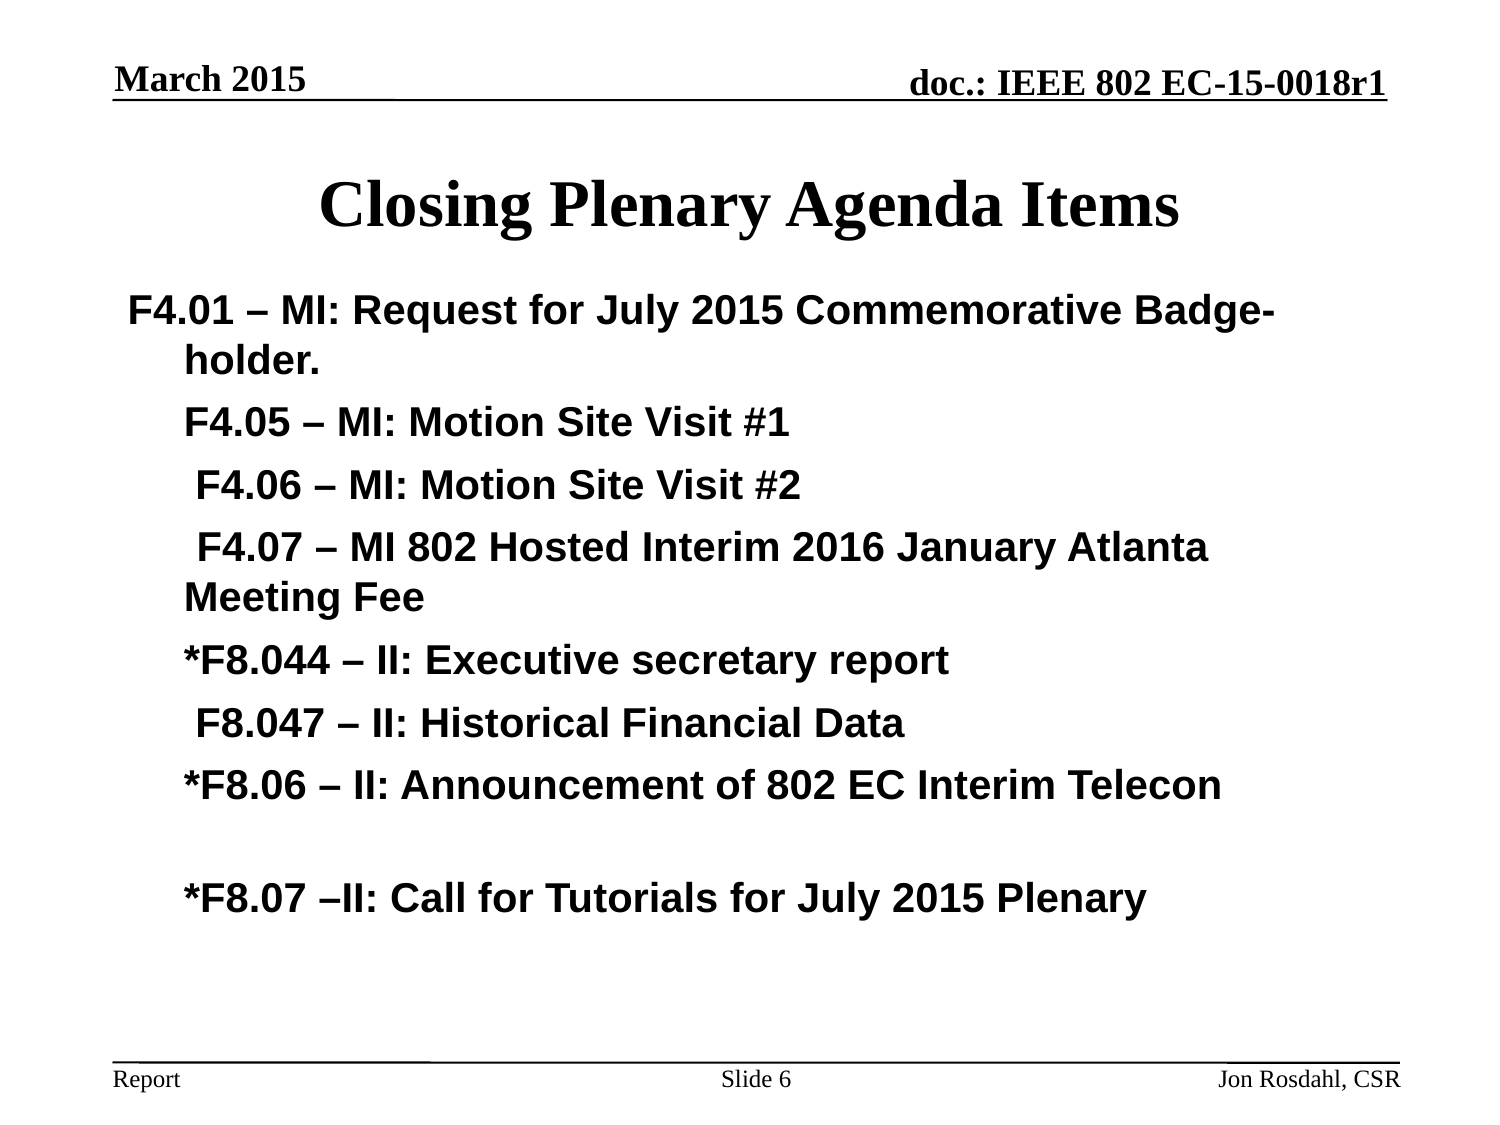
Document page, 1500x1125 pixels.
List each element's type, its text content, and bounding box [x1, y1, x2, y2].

title Closing Plenary Agenda Items [112, 112, 1388, 274]
slide_number Slide 6 [712, 1061, 800, 1123]
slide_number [114, 54, 423, 100]
footer Jon Rosdahl, CSR [878, 1061, 1402, 1093]
list F4.01 – MI: Request for July 2015 Commemorative Badge-holder. F4.05 – MI: Motion Site Visit #1 F4.06 – MI: Motion Site Visit #2 F4.07 – MI 802 Hosted Interim 2016 January Atlanta Meeting Fee *F8.044 – II: Executive secretary report F8.047 – II: Historical Financial Data *F8.06 – II: Announcement of 802 EC Interim Telecon *F8.07 –II: Call for Tutorials for July 2015 Plenary [112, 274, 1388, 1051]
